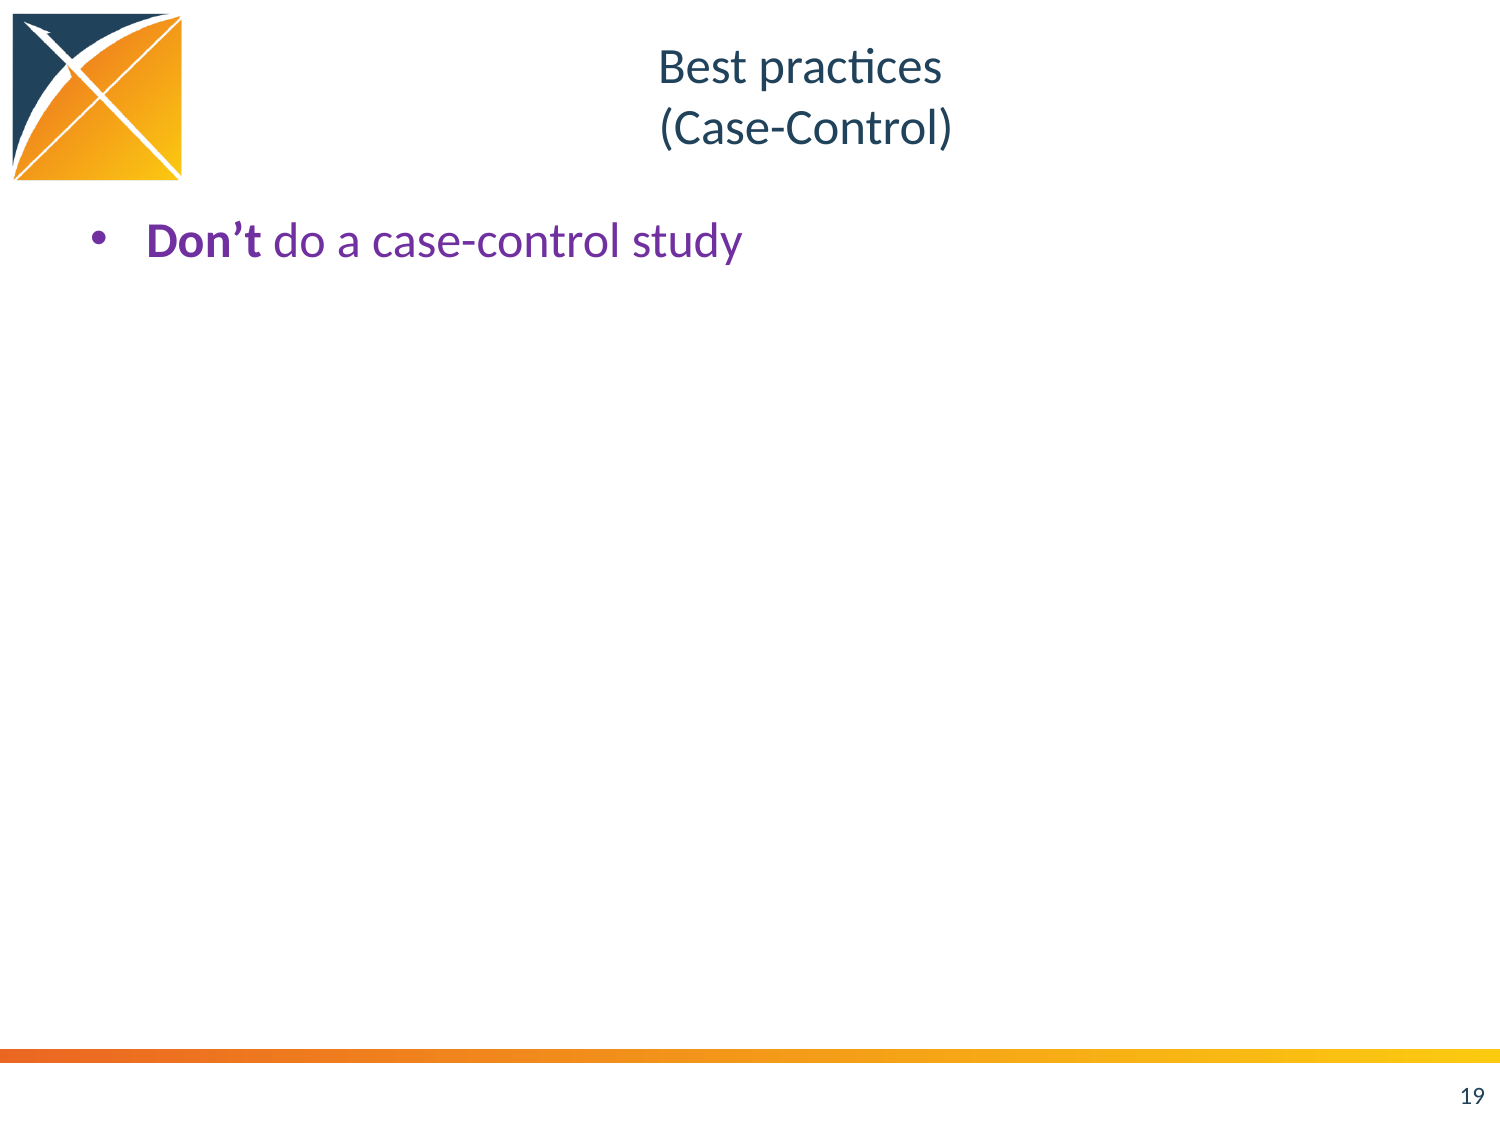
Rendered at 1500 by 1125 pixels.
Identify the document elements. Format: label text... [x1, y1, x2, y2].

title Best practices (Case-Control) [187, 24, 1425, 163]
slide_number 19 [1149, 1065, 1500, 1125]
picture [0, 0, 206, 200]
list Don’t do a case-control study [75, 200, 1425, 1005]
